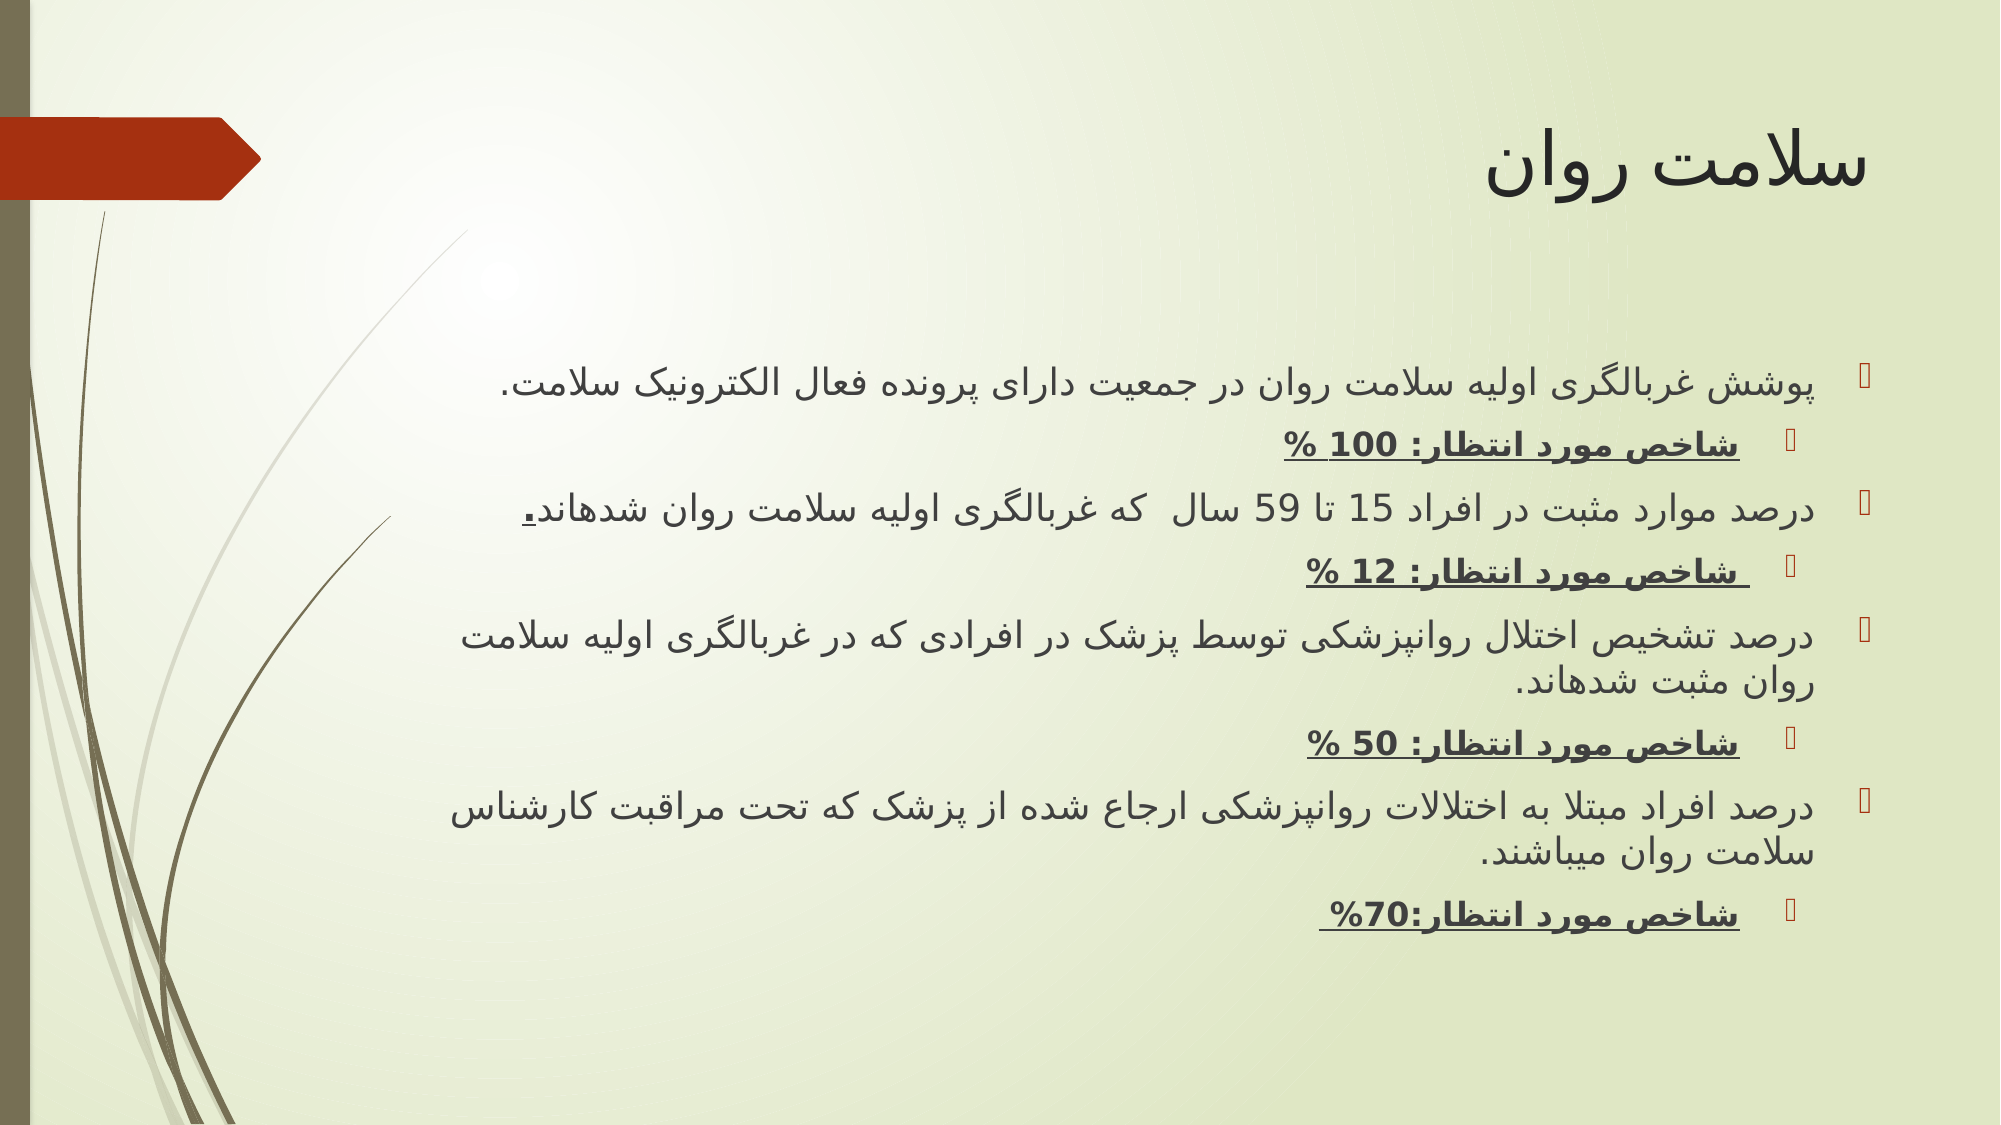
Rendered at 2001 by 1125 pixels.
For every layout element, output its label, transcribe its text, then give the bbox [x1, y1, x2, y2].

list پوشش غربالگری اولیه سلامت ­روان در جمعیت دارای پرونده فعال الکترونیک سلامت. شاخص مورد انتظار: 100 % درصد موارد مثبت در افراد 15 تا 59 سال که غربالگری اولیه سلامت­ روان شده­اند. شاخص مورد انتظار: 12 % درصد تشخیص اختلال روانپزشکی توسط پزشک در افرادی که در غربالگری اولیه سلامت روان مثبت شده­اند. شاخص مورد انتظار: 50 % درصد افراد مبتلا به اختلالات روانپزشکی ارجاع شده از پزشک که تحت مراقبت کارشناس سلامت روان می­باشند. شاخص مورد انتظار:70% [424, 350, 1888, 970]
title سلامت روان [425, 102, 1888, 313]
